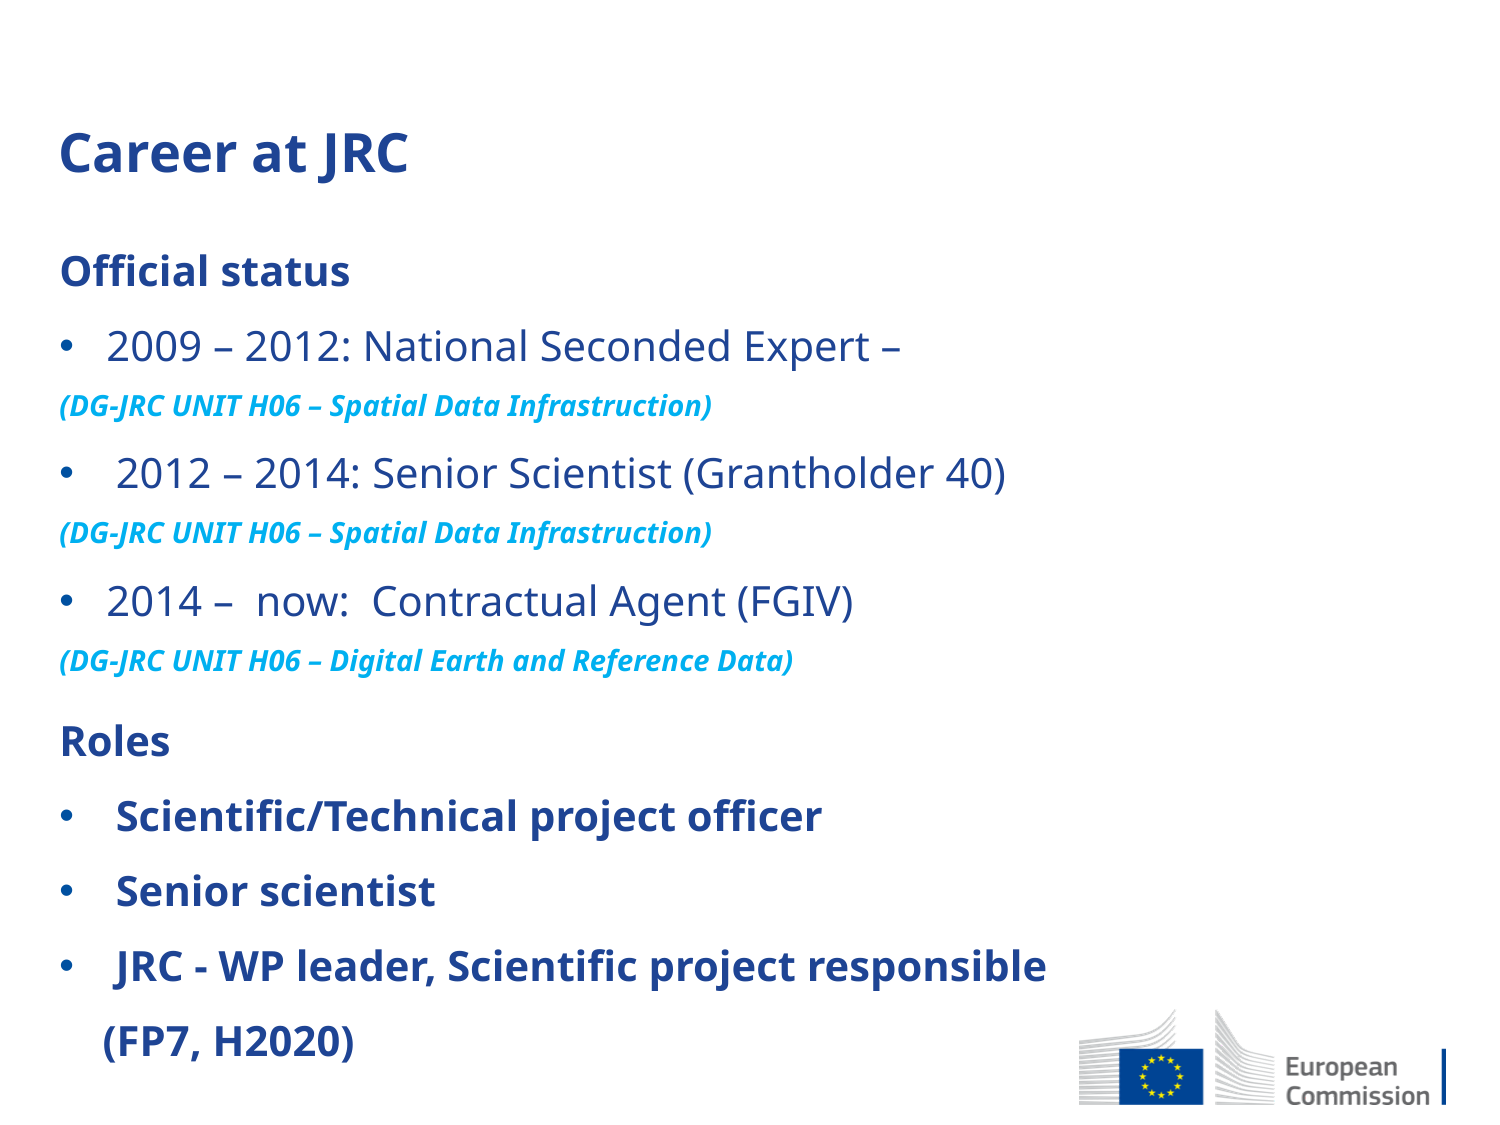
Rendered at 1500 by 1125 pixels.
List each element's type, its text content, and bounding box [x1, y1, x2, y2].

picture [1078, 1008, 1447, 1106]
text_box Career at JRC [0, 0, 1500, 279]
list Official status 2009 – 2012: National Seconded Expert – (DG-JRC UNIT H06 – Spatial Data Infrastruction) 2012 – 2014: Senior Scientist (Grantholder 40) (DG-JRC UNIT H06 – Spatial Data Infrastruction) 2014 – now: Contractual Agent (FGIV) (DG-JRC UNIT H06 – Digital Earth and Reference Data) Roles Scientific/Technical project officer Senior scientist JRC - WP leader, Scientific project responsible (FP7, H2020) [0, 279, 1500, 965]
